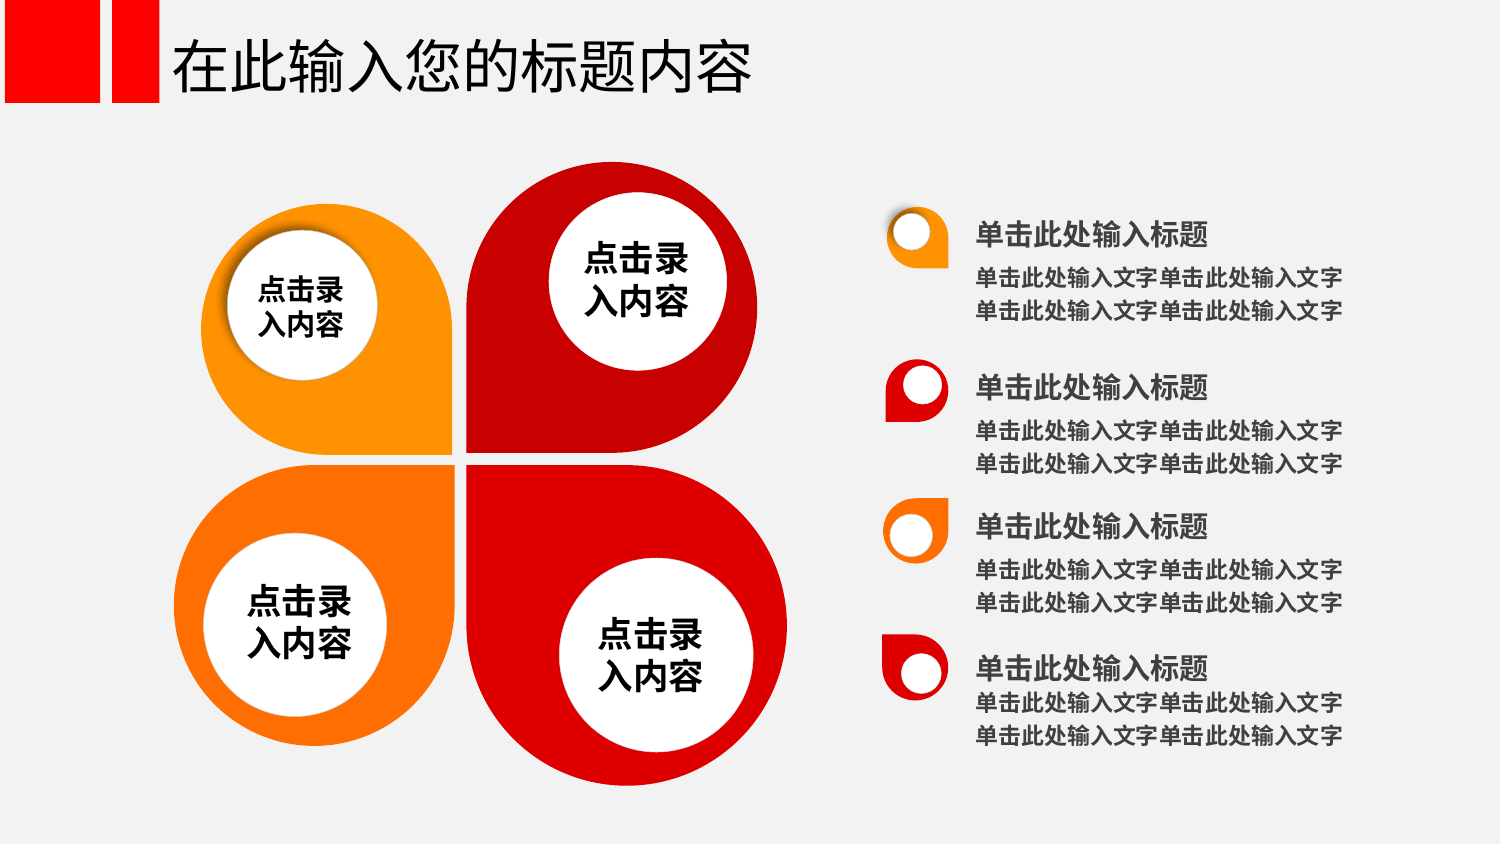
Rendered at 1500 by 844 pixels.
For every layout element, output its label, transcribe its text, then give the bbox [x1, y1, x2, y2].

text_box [466, 161, 758, 454]
text_box 单击此处输入文字单击此处输入文字 单击此处输入文字单击此处输入文字 [960, 675, 1495, 790]
text_box 单击此处输入标题 [975, 492, 1386, 552]
text_box 单击此处输入标题 [975, 354, 1386, 414]
text_box 单击此处输入文字单击此处输入文字 单击此处输入文字单击此处输入文字 [960, 403, 1495, 518]
text_box 单击此处输入标题 [975, 200, 1386, 260]
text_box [882, 497, 949, 564]
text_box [885, 358, 949, 422]
text_box 单击此处输入文字单击此处输入文字 单击此处输入文字单击此处输入文字 [960, 542, 1495, 657]
text_box 单击此处输入标题 [975, 634, 1386, 694]
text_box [200, 203, 453, 455]
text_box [886, 206, 949, 269]
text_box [466, 464, 788, 786]
text_box 在此输入您的标题内容 [156, 22, 793, 108]
text_box 单击此处输入文字单击此处输入文字 单击此处输入文字单击此处输入文字 [960, 250, 1495, 365]
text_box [882, 634, 949, 701]
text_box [173, 464, 455, 747]
